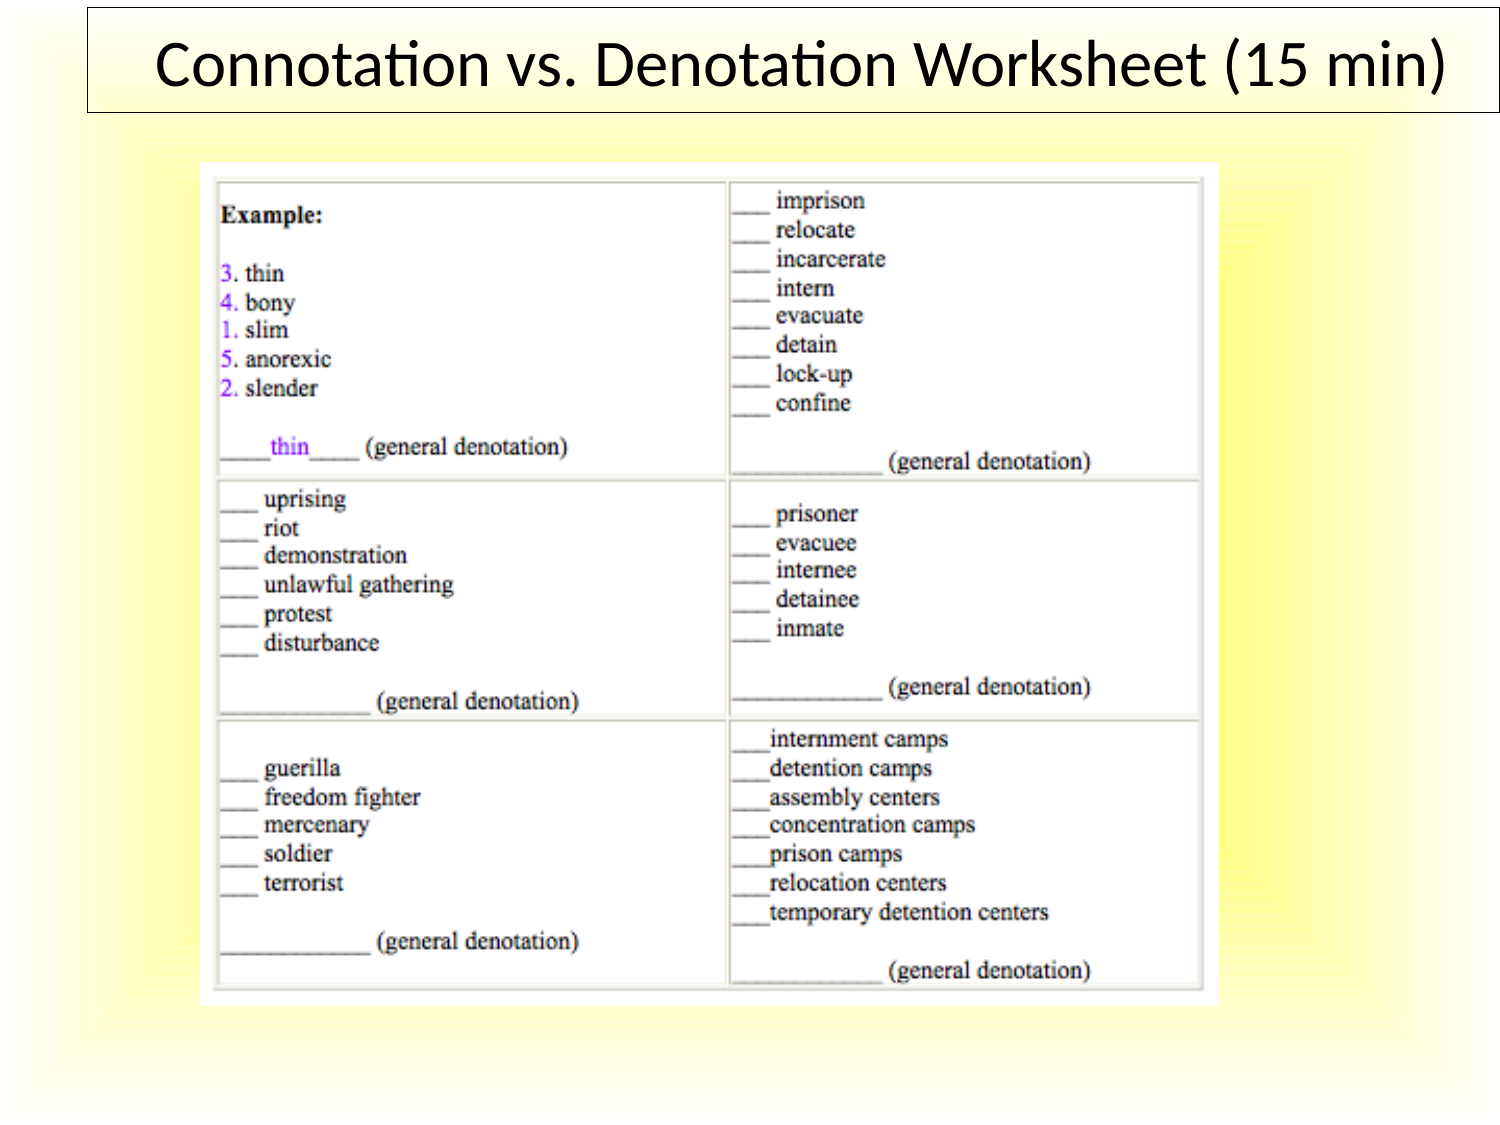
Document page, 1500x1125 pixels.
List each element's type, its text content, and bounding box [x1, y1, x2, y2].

picture [199, 162, 1219, 1006]
title Connotation vs. Denotation Worksheet (15 min) [87, 7, 1500, 113]
